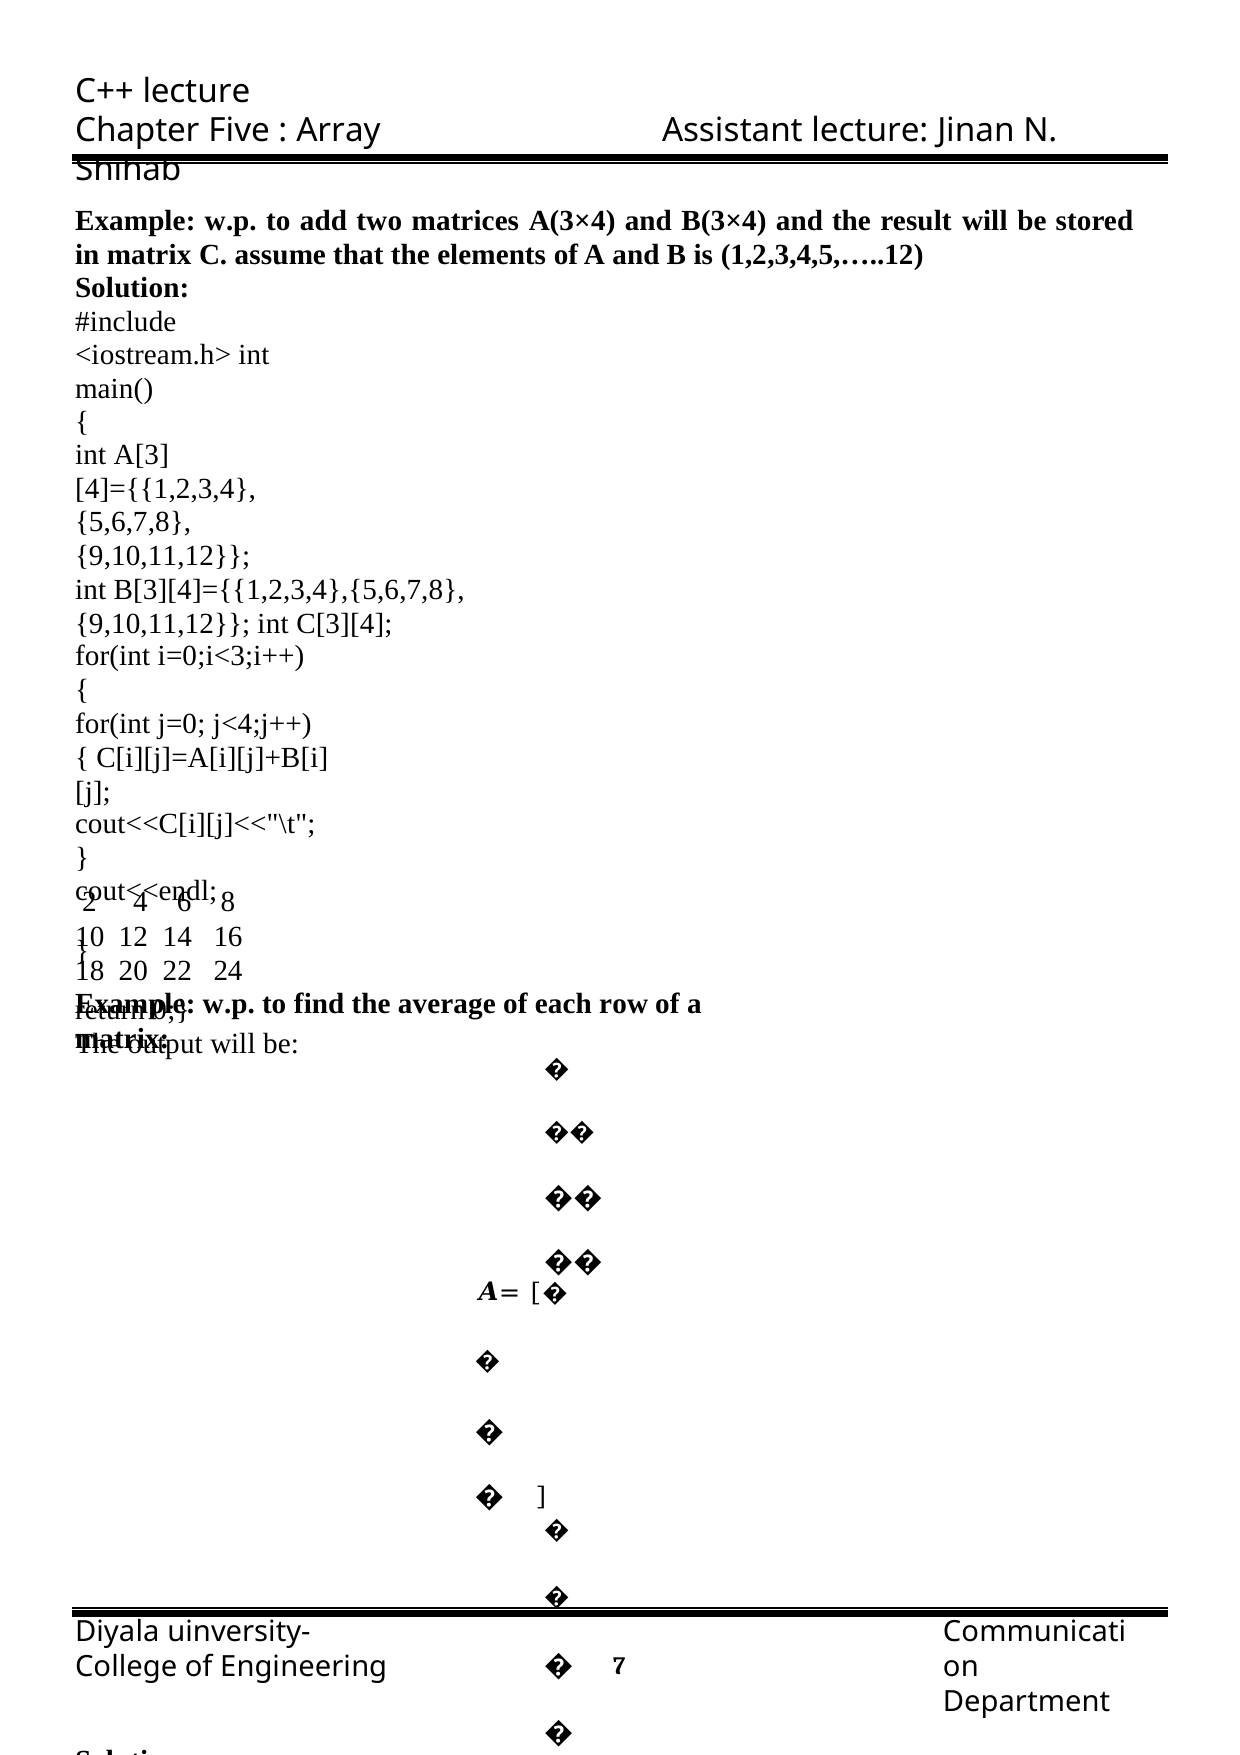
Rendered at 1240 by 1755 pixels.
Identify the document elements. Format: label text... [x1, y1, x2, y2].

table_cell 12 [112, 921, 155, 954]
text_box Example: w.p. to find the average of each row of a matrix: � �� �� �� 𝑨= [� � � � ] � � � � Solution: #include <iostream.h> int main() { int A[3][4]={{1,2,3,4},{5,6,7,8},{9,10,11,12}}; int sum; for(int i=0;i<3;i++) { sum=0; for (int j=0;j<4;j++) sum+=A[i][j]; cout <<float (sum)/4.0<<endl; } return 0;} [72, 984, 802, 1585]
slide_number 1 [608, 1649, 633, 1683]
table_header 6 [155, 885, 203, 921]
table_header 2 [71, 885, 112, 921]
table_cell 20 [112, 954, 155, 990]
table_cell 22 [155, 954, 203, 990]
table_header 4 [112, 885, 155, 921]
slide_number Diyala uinversity- College of Engineering [72, 1612, 390, 1652]
footer Communication Department [940, 1612, 1138, 1652]
table_cell 24 [203, 954, 247, 990]
table_cell 16 [203, 921, 247, 954]
text_box C++ lecture Chapter Five : Array Assistant lecture: Jinan N. Shihab Example: w.p. to add two matrices A(3×4) and B(3×4) and the result will be stored in matrix C. assume that the elements of A and B is (1,2,3,4,5,…..12) Solution: #include <iostream.h> int main() { int A[3][4]={{1,2,3,4},{5,6,7,8},{9,10,11,12}}; int B[3][4]={{1,2,3,4},{5,6,7,8},{9,10,11,12}}; int C[3][4]; for(int i=0;i<3;i++) { for(int j=0; j<4;j++) { C[i][j]=A[i][j]+B[i][j]; cout<<C[i][j]<<"\t"; } cout<<endl; } return 0;} The output will be: [72, 68, 1168, 888]
table_cell 14 [155, 921, 203, 954]
table_header 8 [203, 885, 247, 921]
table_cell 18 [71, 954, 112, 990]
table_cell 10 [71, 921, 112, 954]
